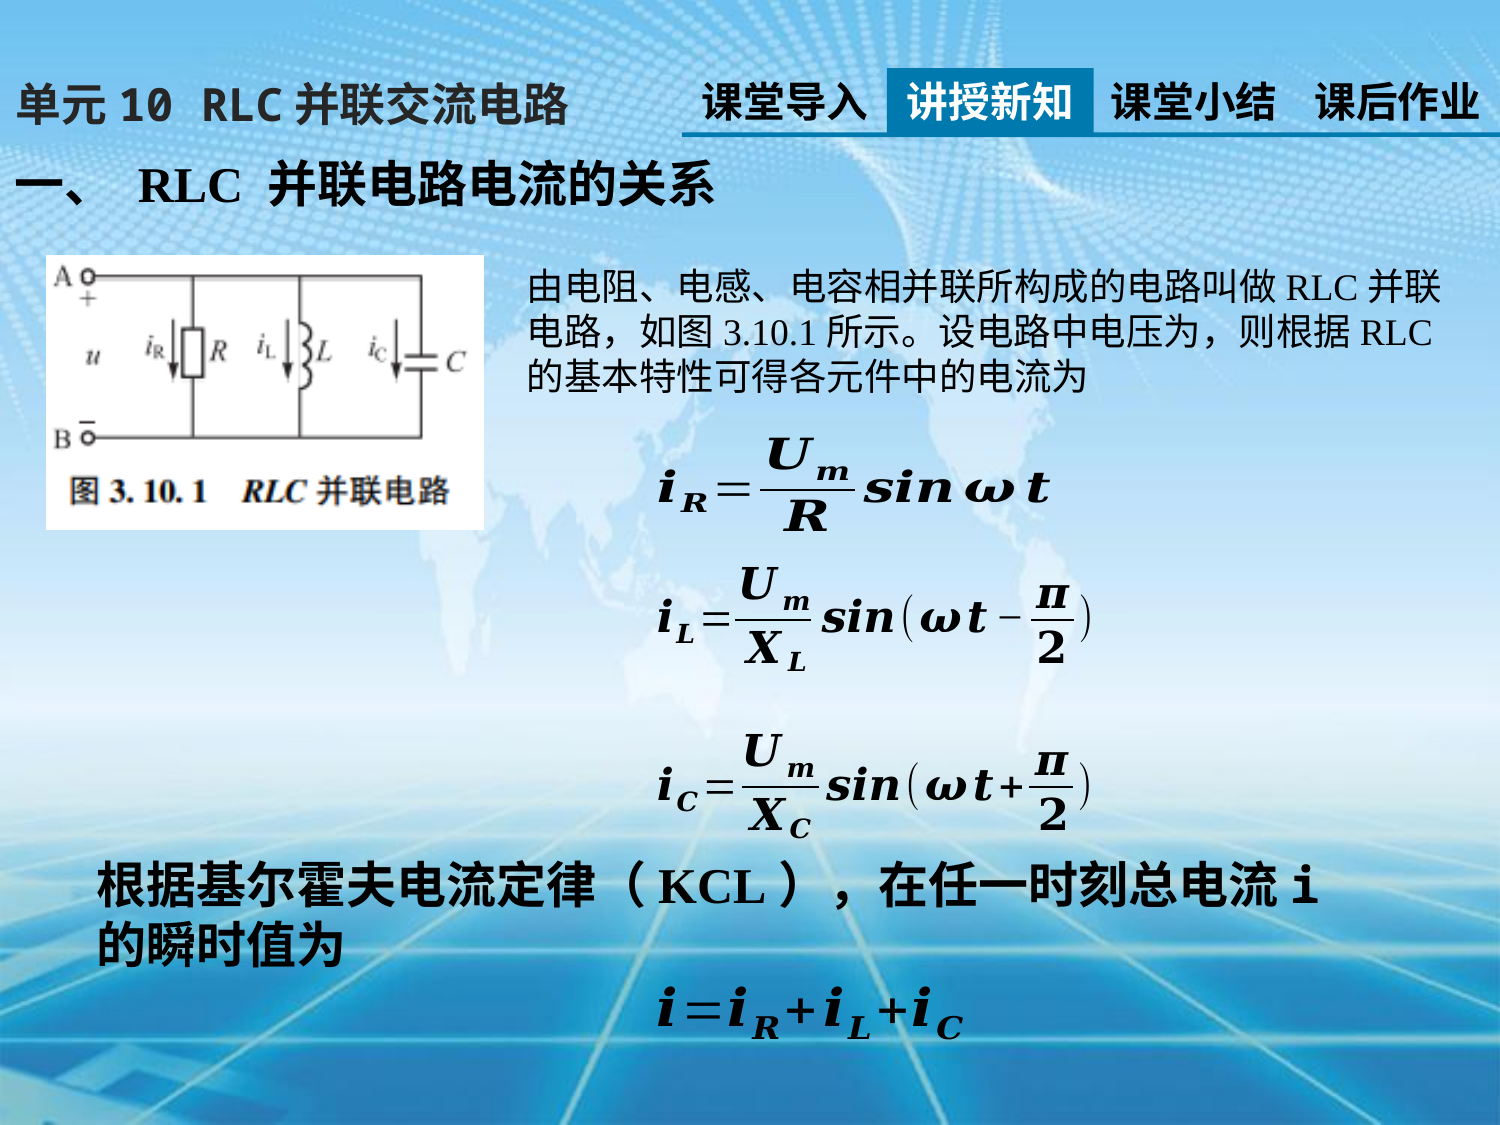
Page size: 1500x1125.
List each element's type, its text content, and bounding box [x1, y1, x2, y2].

picture [0, 0, 1500, 1125]
text_box 一、 RLC 并联电路电流的关系 [0, 145, 750, 220]
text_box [1, 67, 1500, 139]
text_box 根据基尔霍夫电流定律（KCL），在任一时刻总电流i的瞬时值为 [81, 845, 1368, 981]
